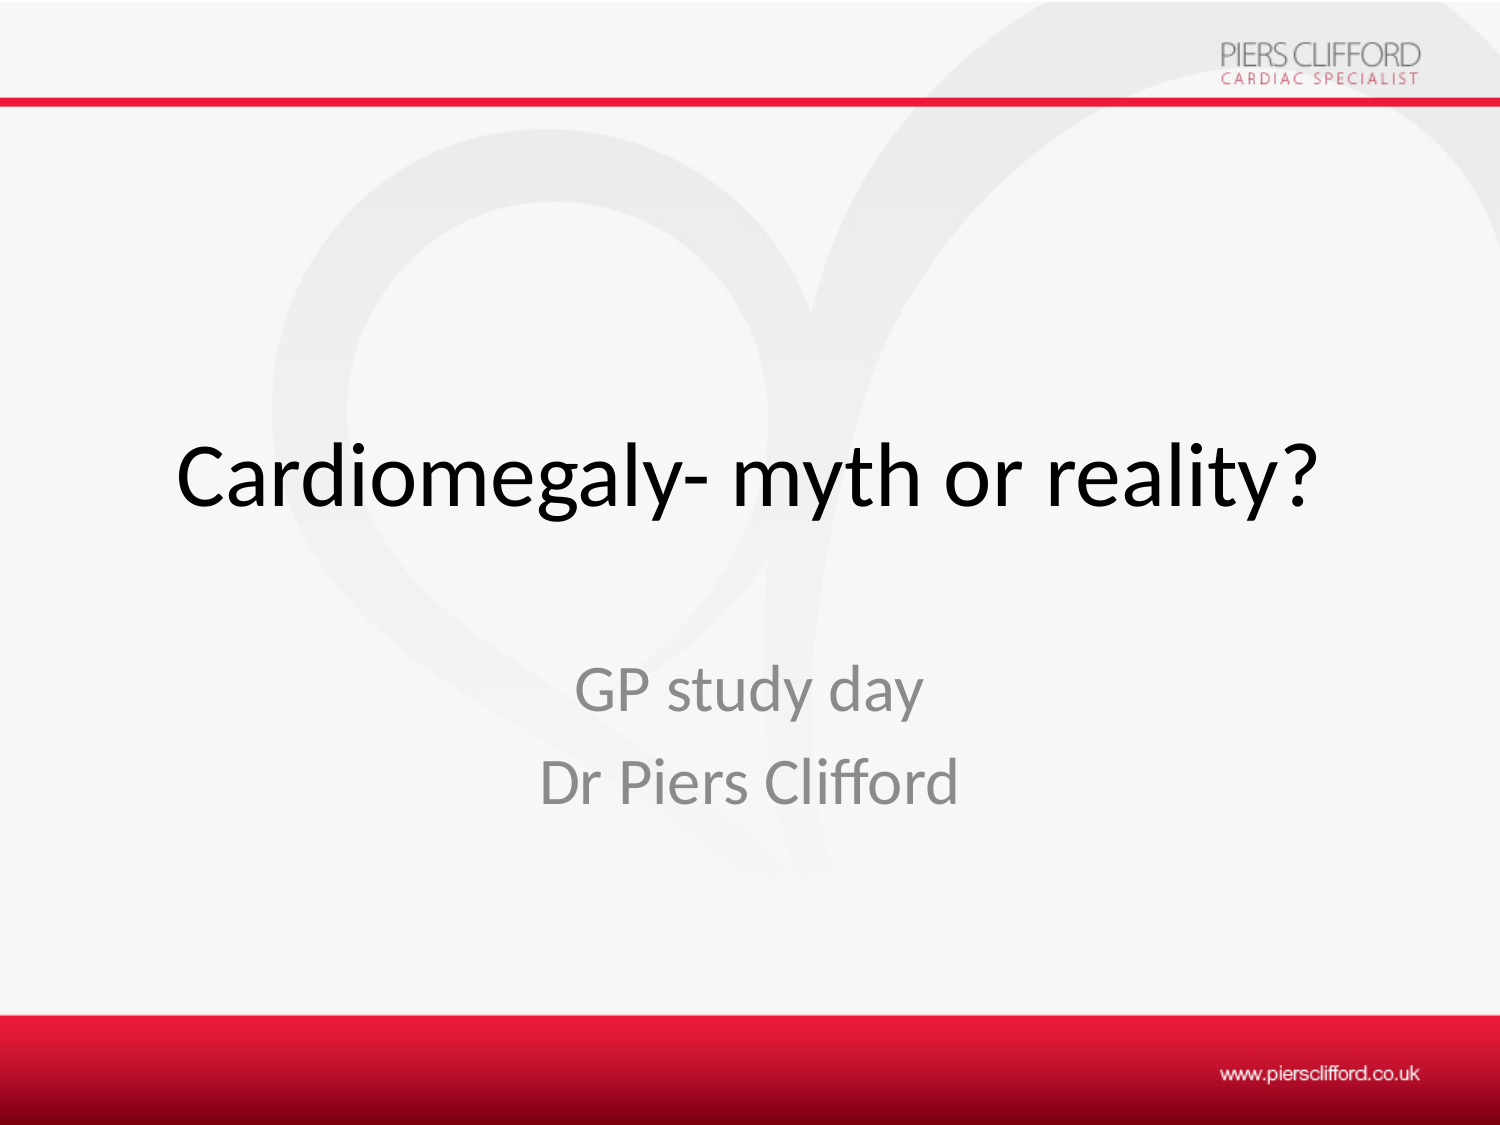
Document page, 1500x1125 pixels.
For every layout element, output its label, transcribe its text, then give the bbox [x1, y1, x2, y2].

title Cardiomegaly- myth or reality? [112, 349, 1388, 591]
picture [0, 2, 1500, 1125]
subtitle GP study day Dr Piers Clifford [224, 637, 1276, 926]
